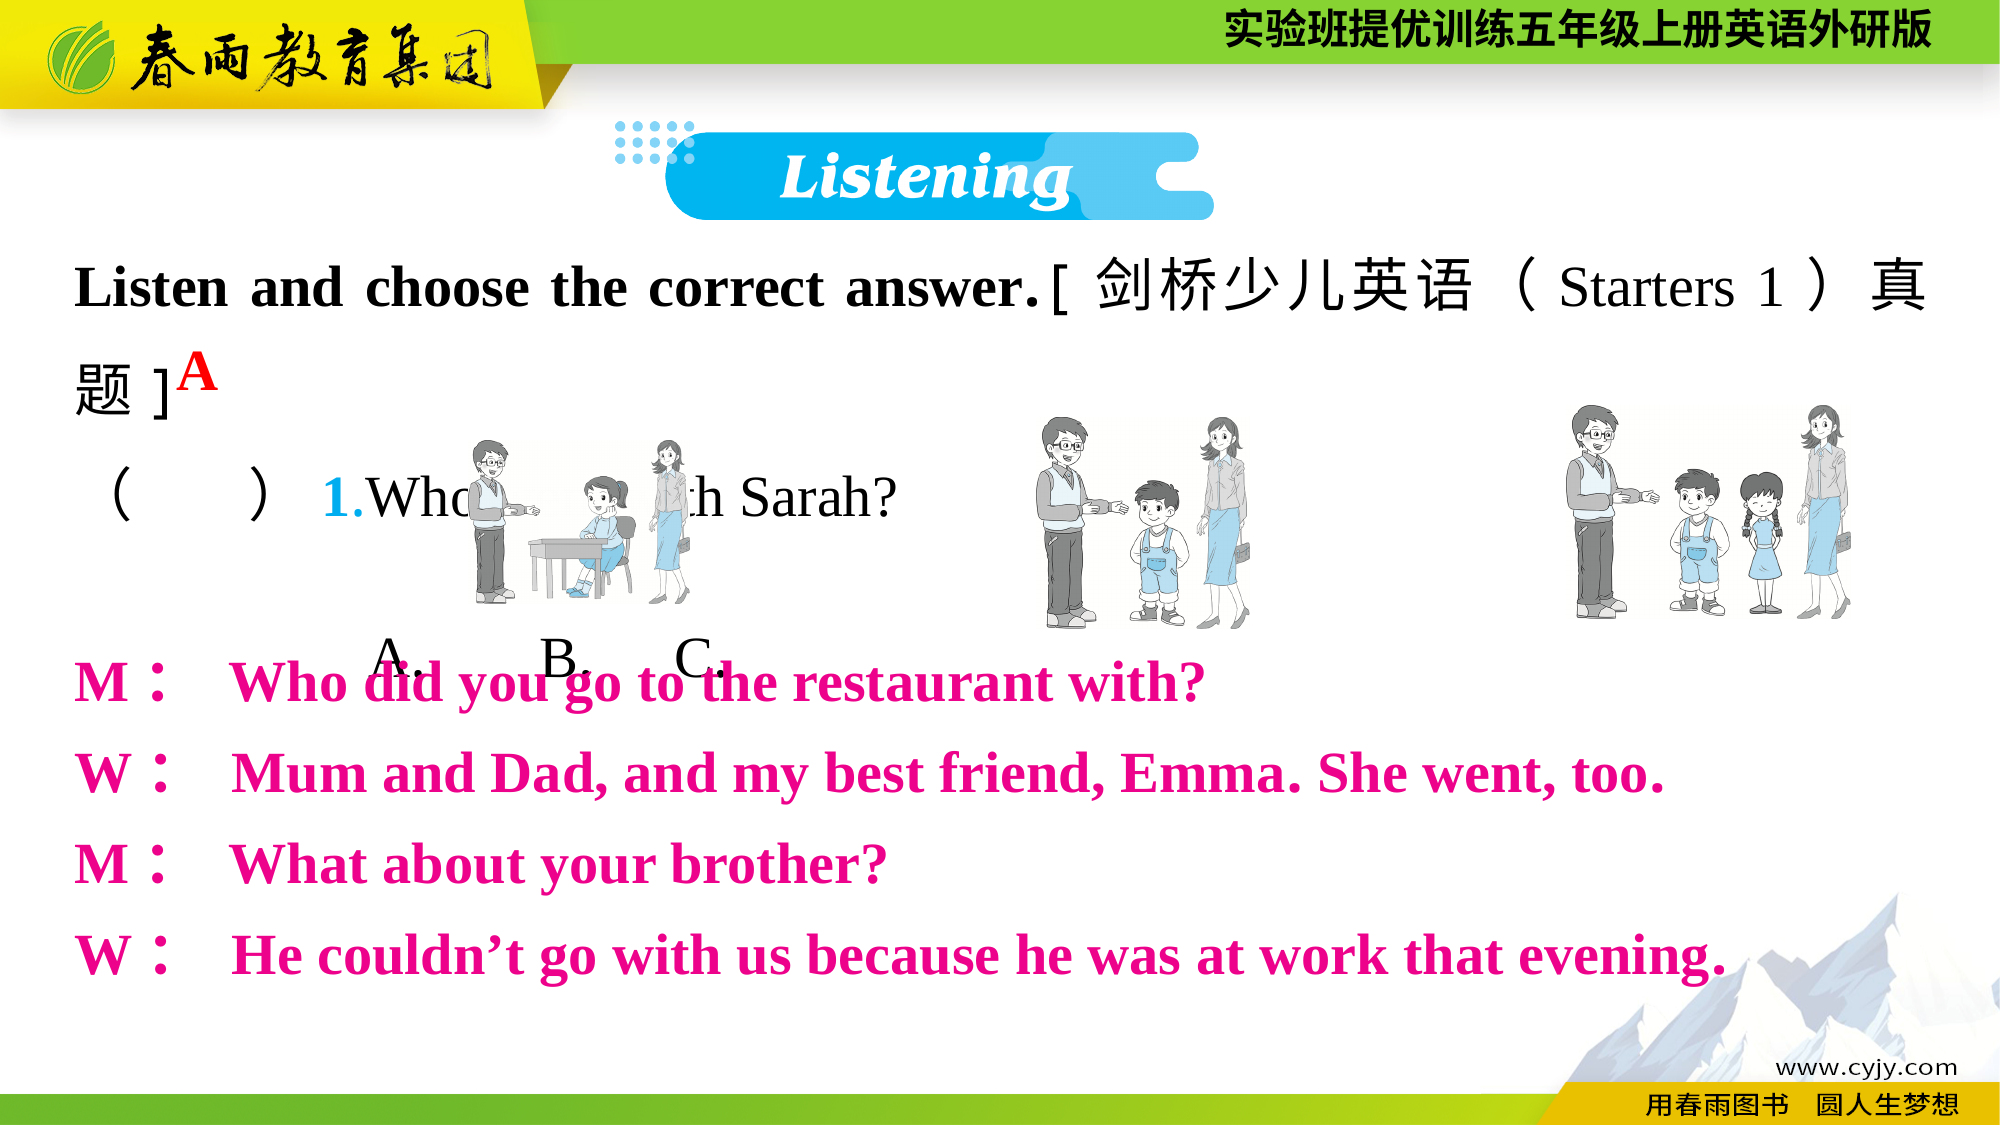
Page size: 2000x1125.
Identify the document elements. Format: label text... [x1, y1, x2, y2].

text_box M： Who did you go to the restaurant with? W： Mum and Dad, and my best friend, Emma. She went, too. M： What about your brother? W： He couldn’t go with us because he was at work that evening. [59, 615, 1944, 994]
text_box A [161, 324, 234, 410]
picture [0, 0, 2000, 1125]
list Listen and choose the correct answer.[剑桥少儿英语（Starters 1）真题] （ ）1.Who went with Sarah? A. B. C. [59, 205, 1944, 596]
